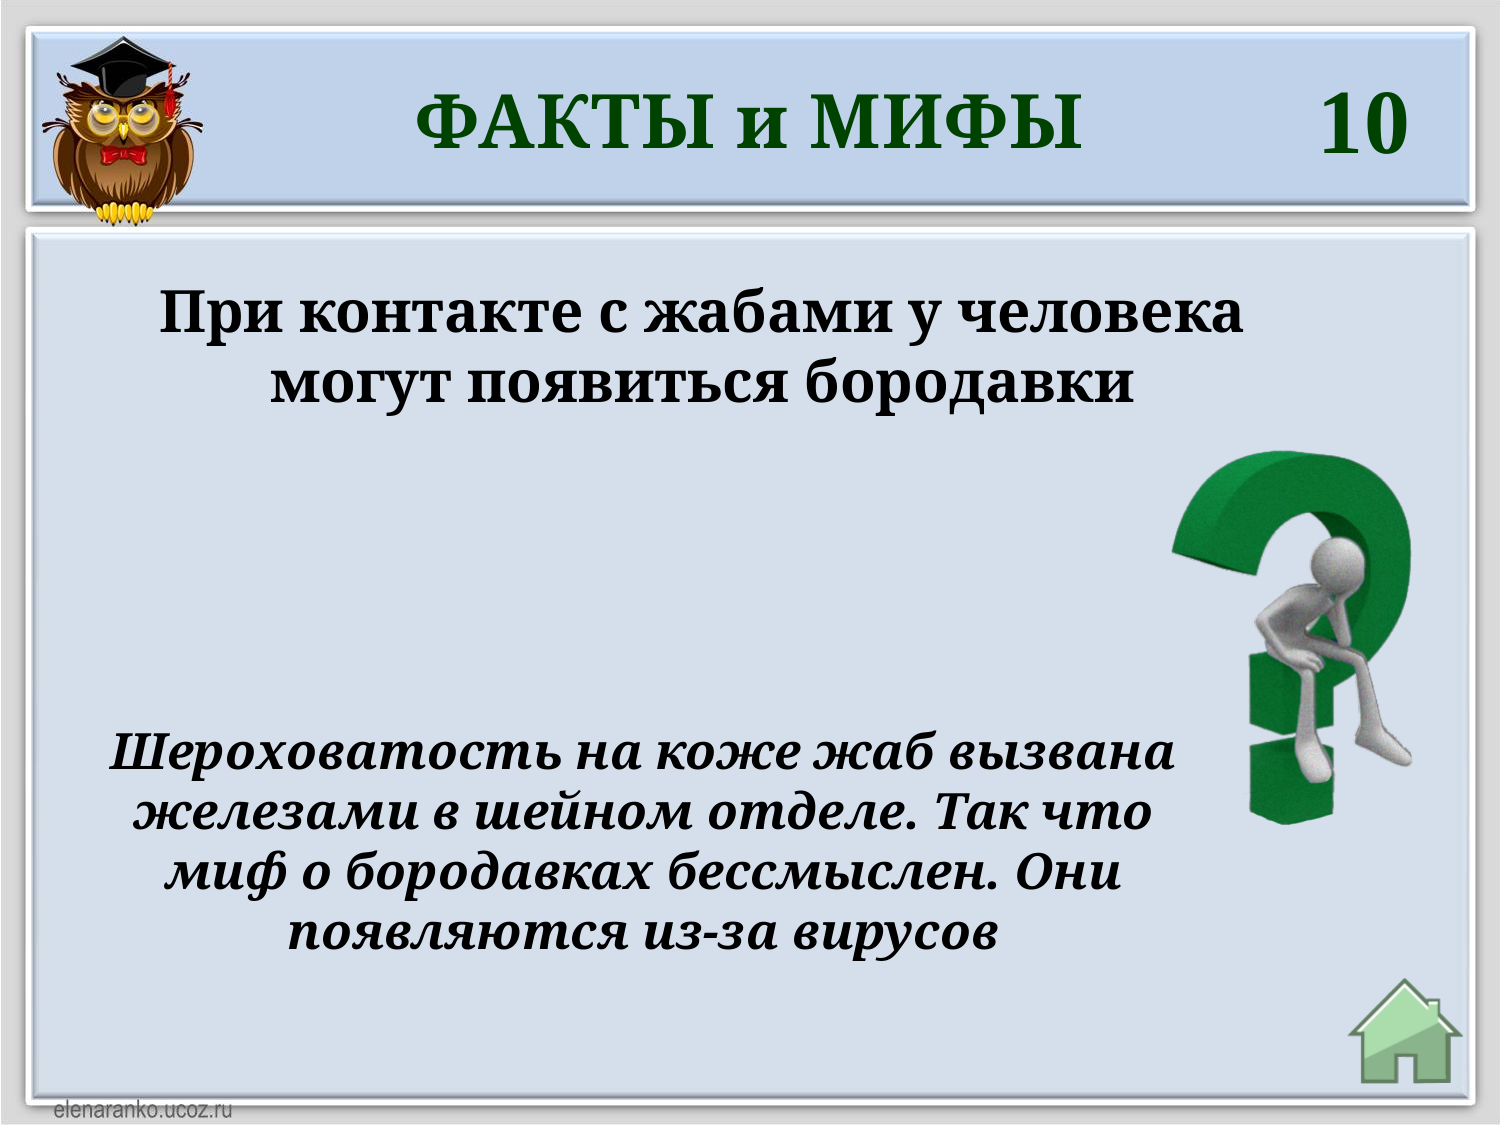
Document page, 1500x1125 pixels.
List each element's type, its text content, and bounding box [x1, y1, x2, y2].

text_box 10 [1281, 54, 1447, 180]
text_box ФАКТЫ и МИФЫ [218, 66, 1281, 172]
text_box При контакте с жабами у человека могут появиться бородавки [53, 267, 1353, 422]
picture [0, 0, 1500, 1125]
text_box Шероховатость на коже жаб вызвана железами в шейном отделе. Так что миф о бородавках бессмыслен. Они появляются из-за вирусов [53, 711, 1235, 967]
